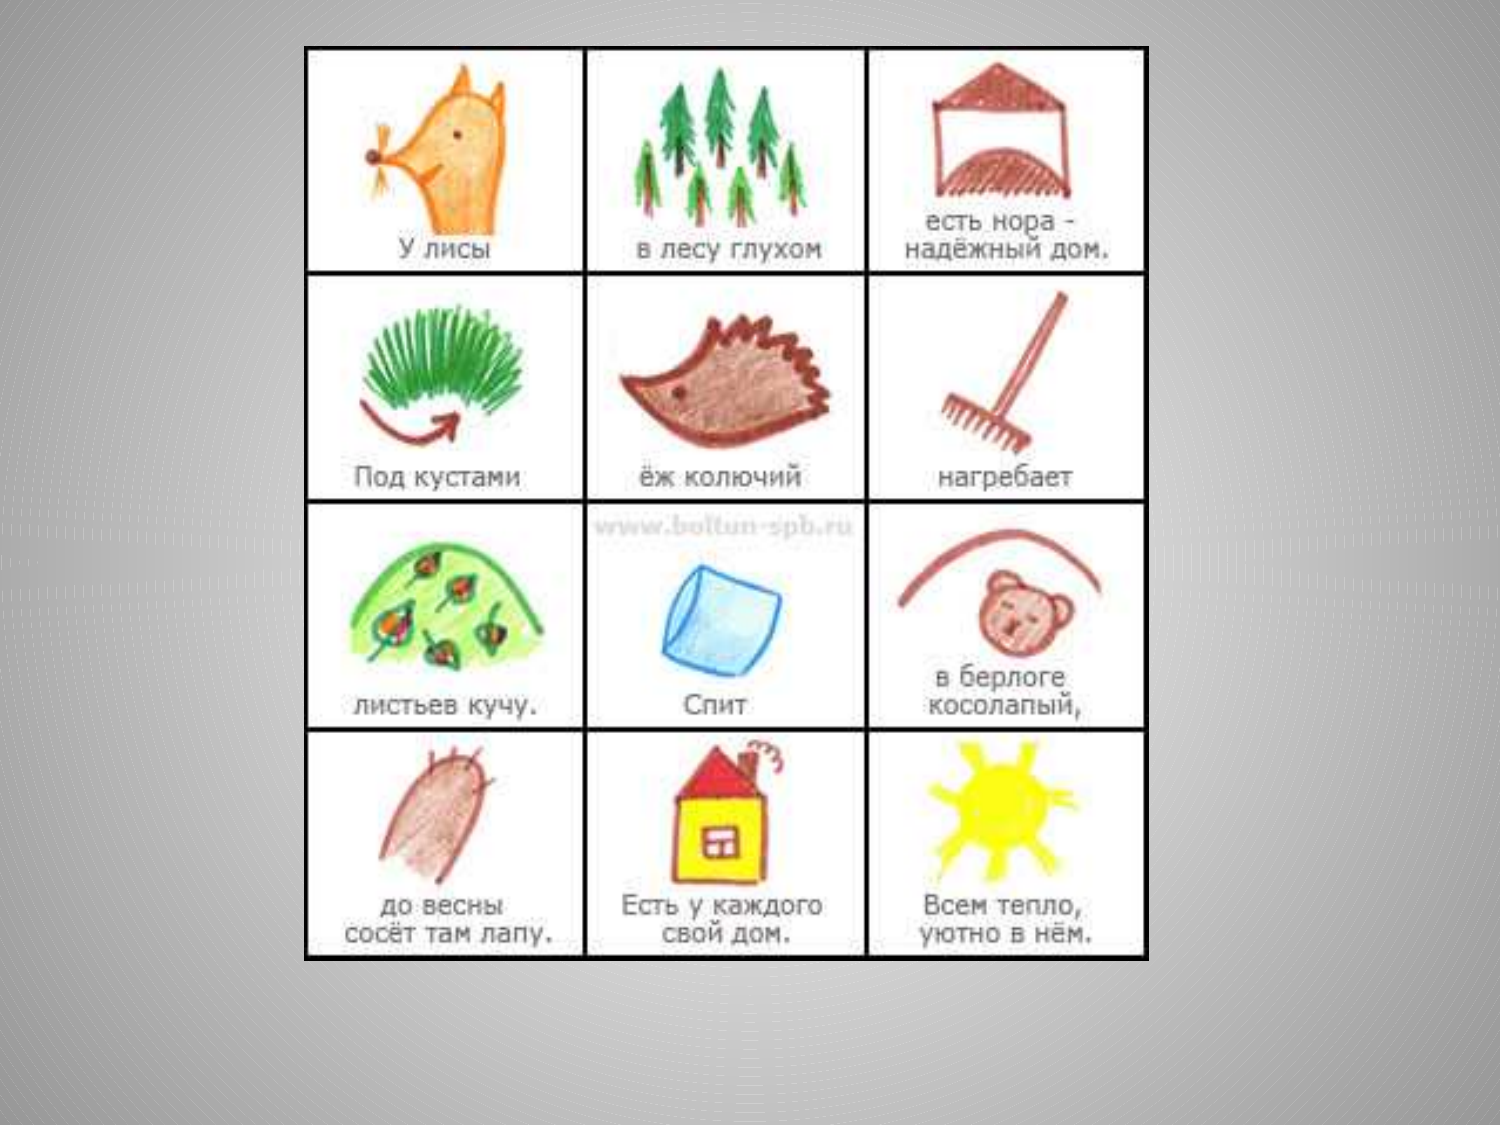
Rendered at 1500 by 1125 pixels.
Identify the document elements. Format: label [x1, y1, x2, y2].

list [304, 46, 1149, 962]
